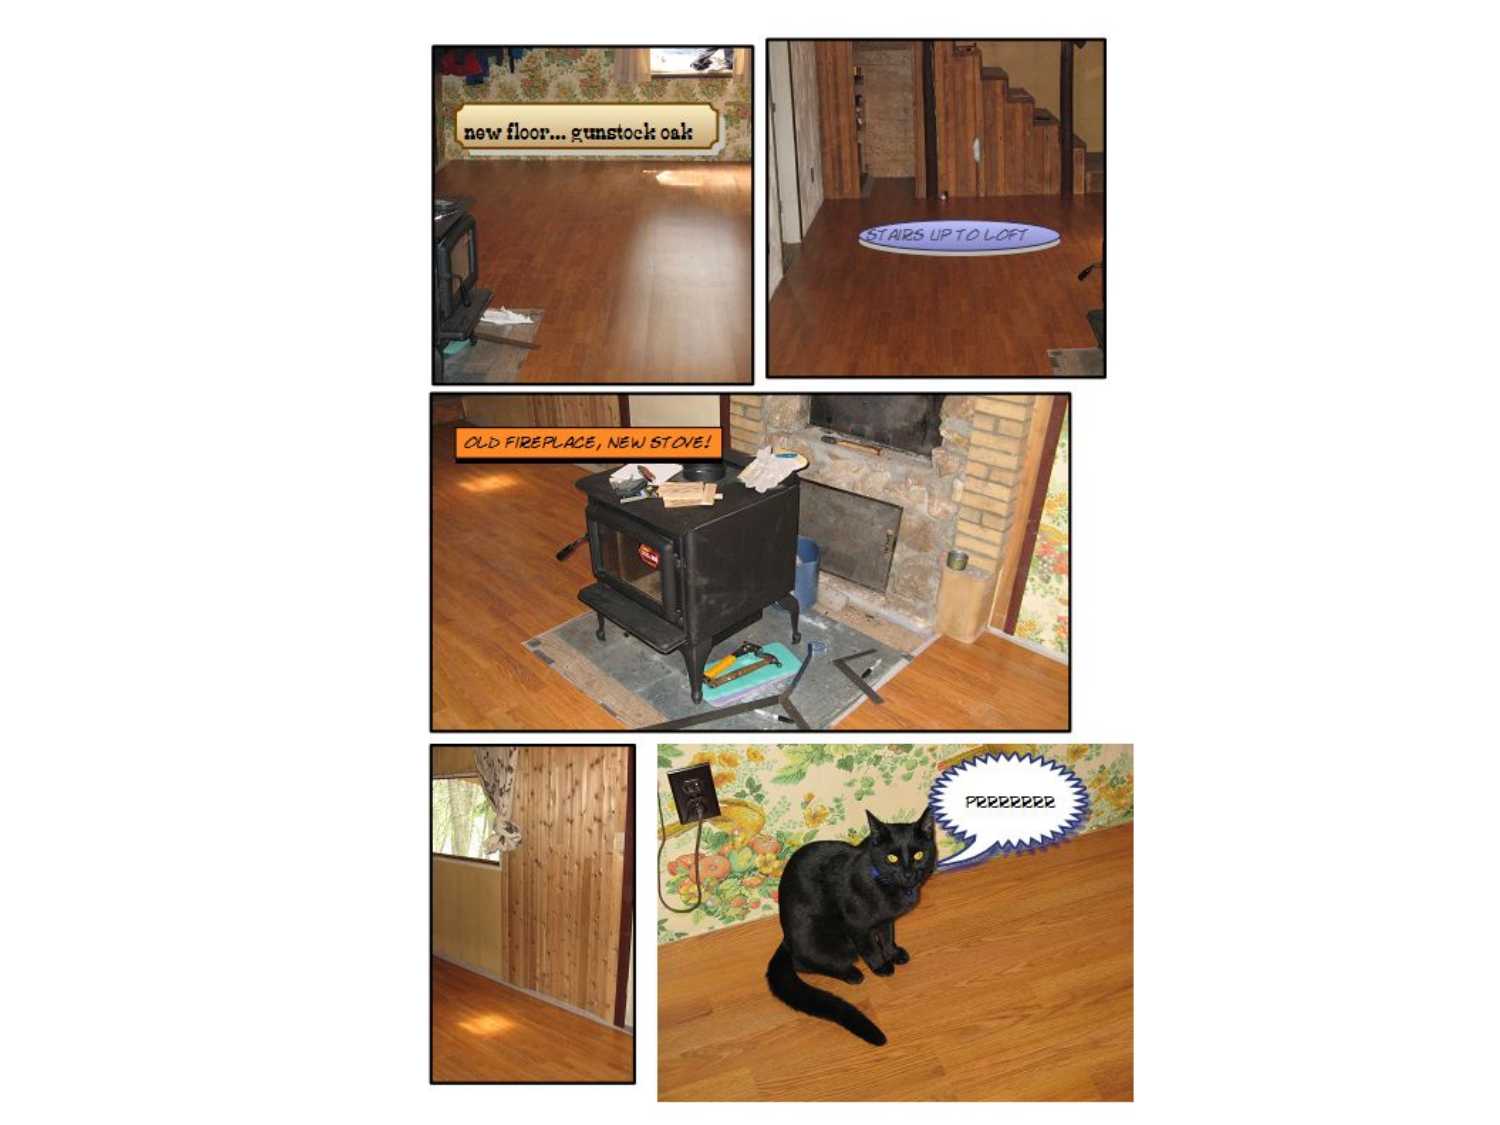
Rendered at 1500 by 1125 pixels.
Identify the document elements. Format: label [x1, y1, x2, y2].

picture [315, 0, 1185, 1125]
